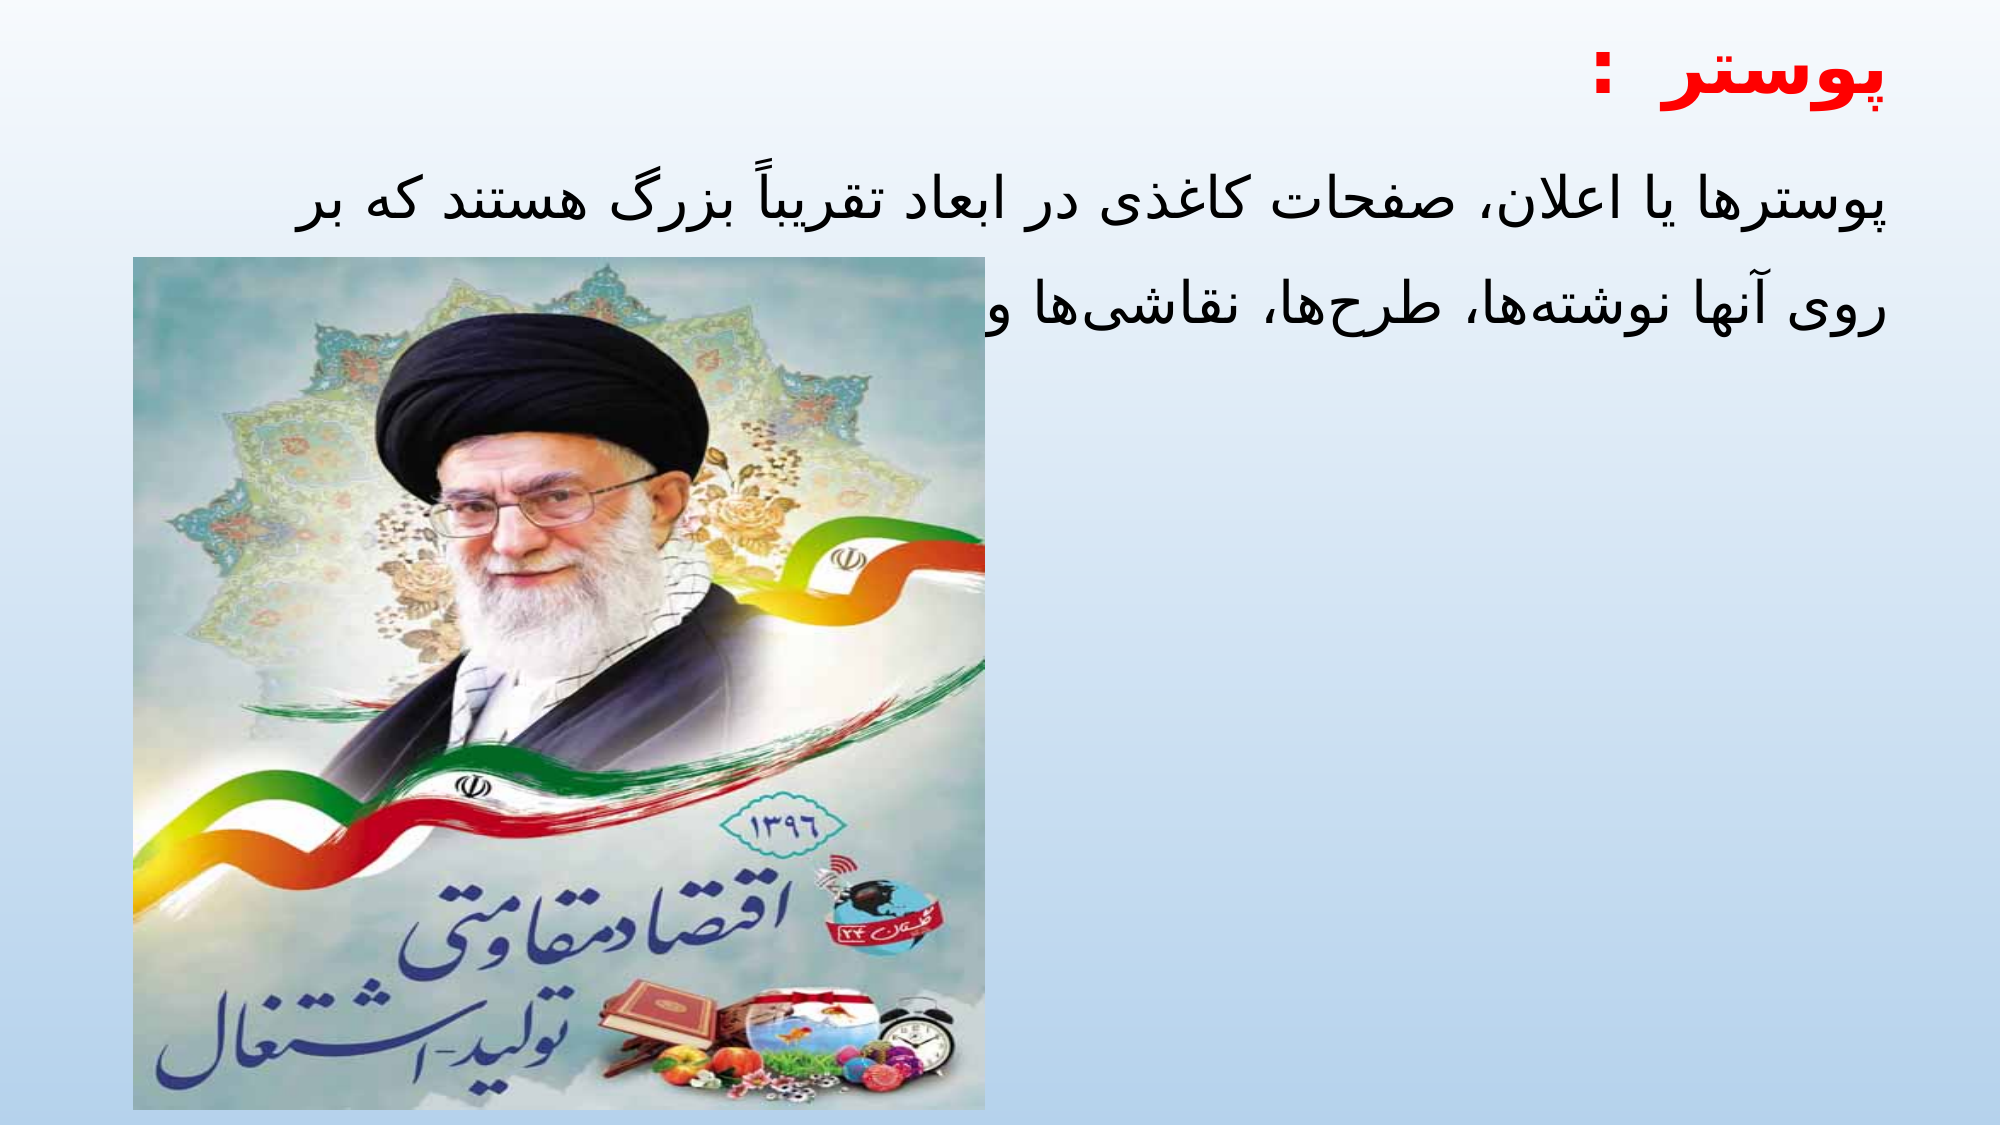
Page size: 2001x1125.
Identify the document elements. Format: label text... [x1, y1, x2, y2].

title پوستر : [179, 20, 1904, 118]
picture [133, 257, 985, 1110]
list پوسترها یا اعلان، صفحات کاغذی در ابعاد تقریباً بزرگ هستند که بر روی آنها نوشته‌ها، طرح‌ها، نقاشی‌ها و نظیر آن چاپ شده است. [179, 118, 1904, 719]
